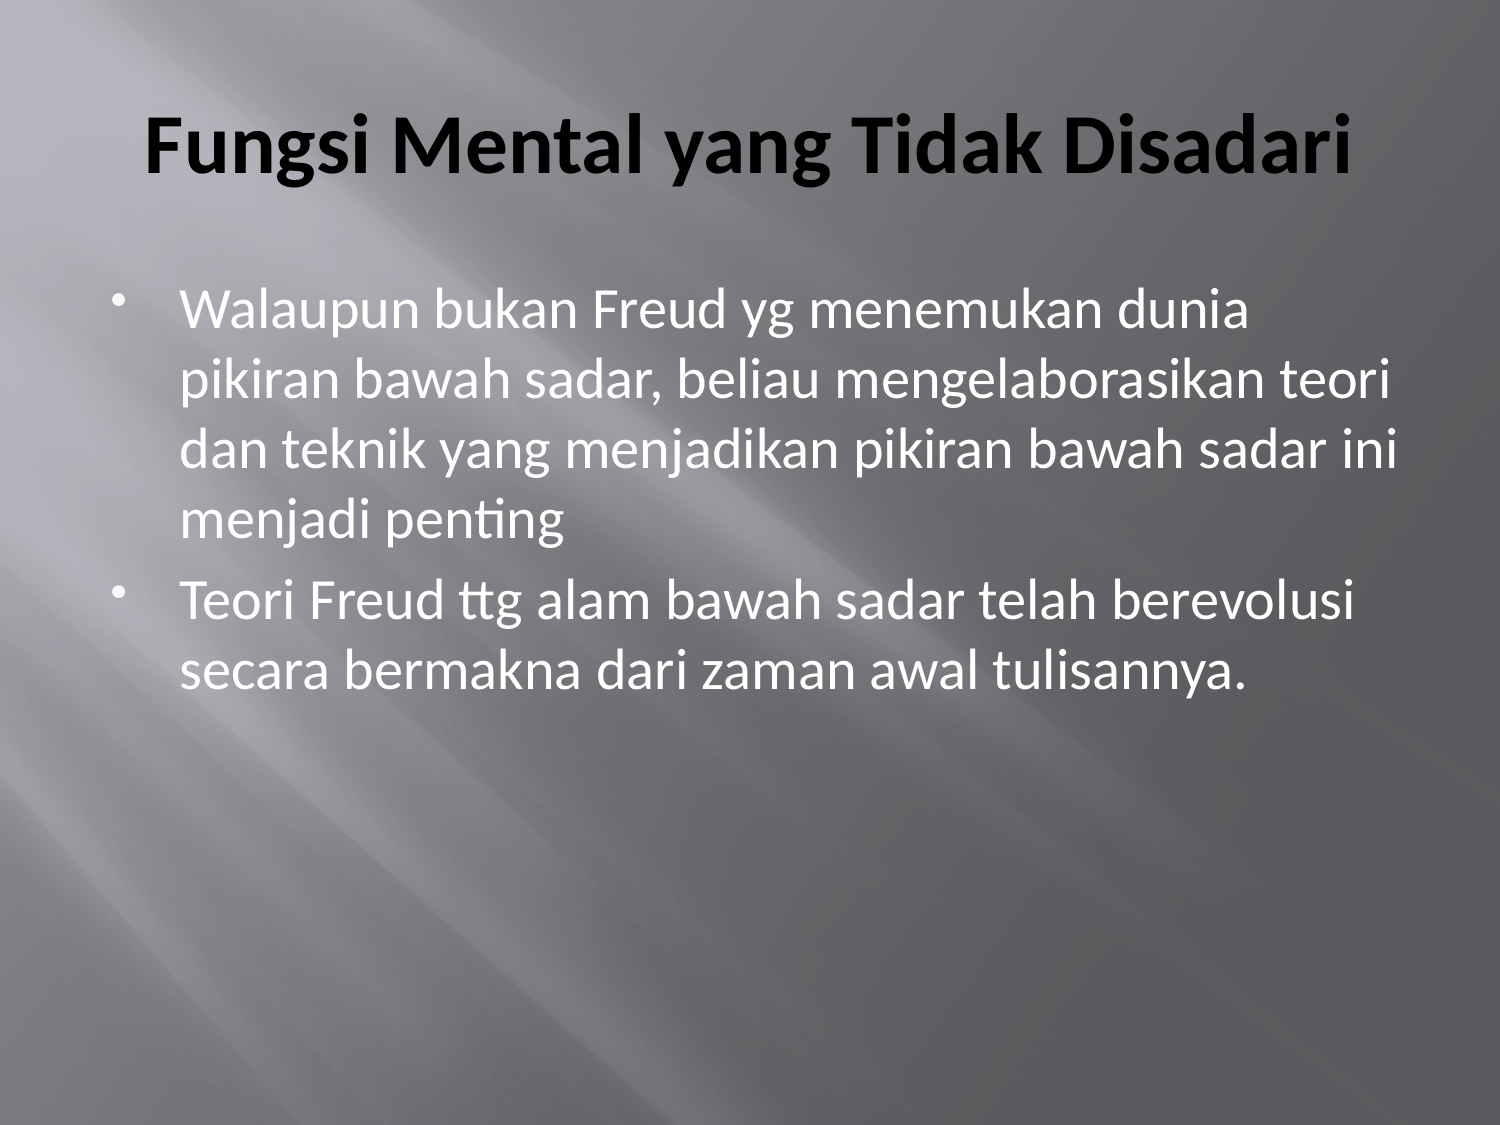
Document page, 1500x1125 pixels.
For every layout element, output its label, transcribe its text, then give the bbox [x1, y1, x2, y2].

title Fungsi Mental yang Tidak Disadari [75, 45, 1425, 233]
list Walaupun bukan Freud yg menemukan dunia pikiran bawah sadar, beliau mengelaborasikan teori dan teknik yang menjadikan pikiran bawah sadar ini menjadi penting Teori Freud ttg alam bawah sadar telah berevolusi secara bermakna dari zaman awal tulisannya. [75, 262, 1425, 1035]
